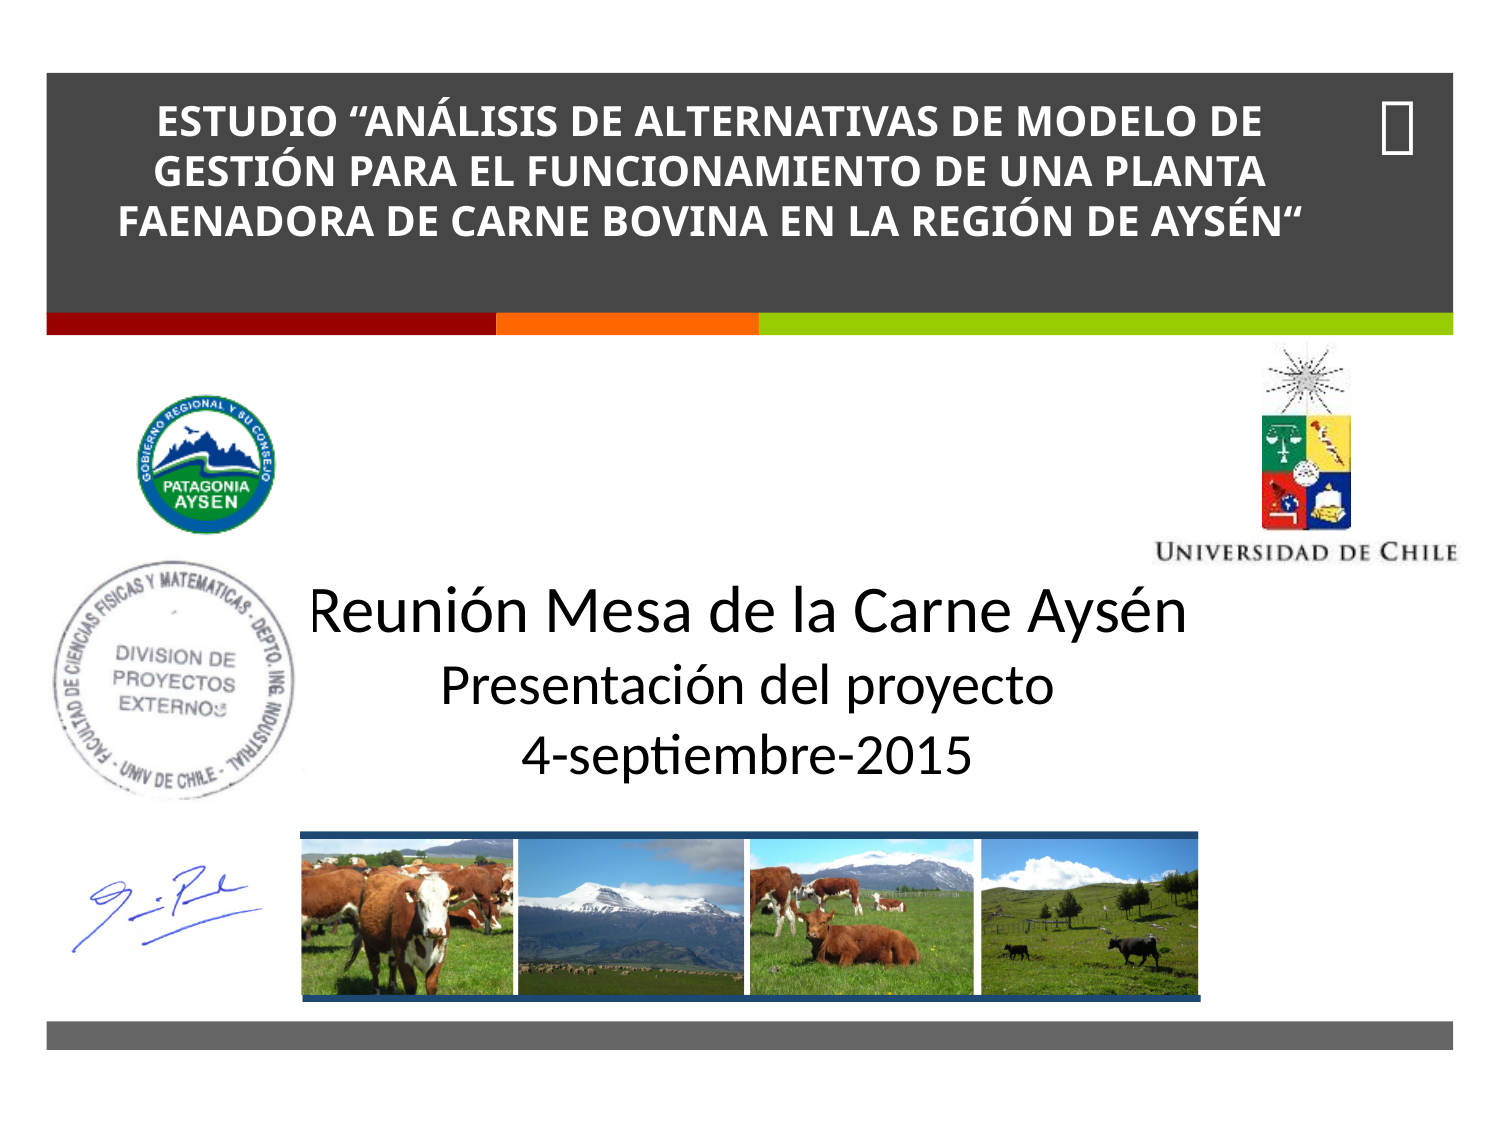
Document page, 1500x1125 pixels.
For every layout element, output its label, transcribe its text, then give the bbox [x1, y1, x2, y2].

subtitle Reunión Mesa de la Carne Aysén Presentación del proyecto 4-septiembre-2015 [317, 558, 1384, 639]
title ESTUDIO “ANÁLISIS DE ALTERNATIVAS DE MODELO DE GESTIÓN PARA EL FUNCIONAMIENTO DE UNA PLANTA FAENADORA DE CARNE BOVINA EN LA REGIÓN DE AYSÉN“ [69, 73, 1351, 253]
picture [1261, 342, 1351, 533]
picture [1151, 535, 1462, 569]
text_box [284, 753, 1216, 1016]
picture [49, 855, 289, 963]
picture [34, 368, 313, 822]
